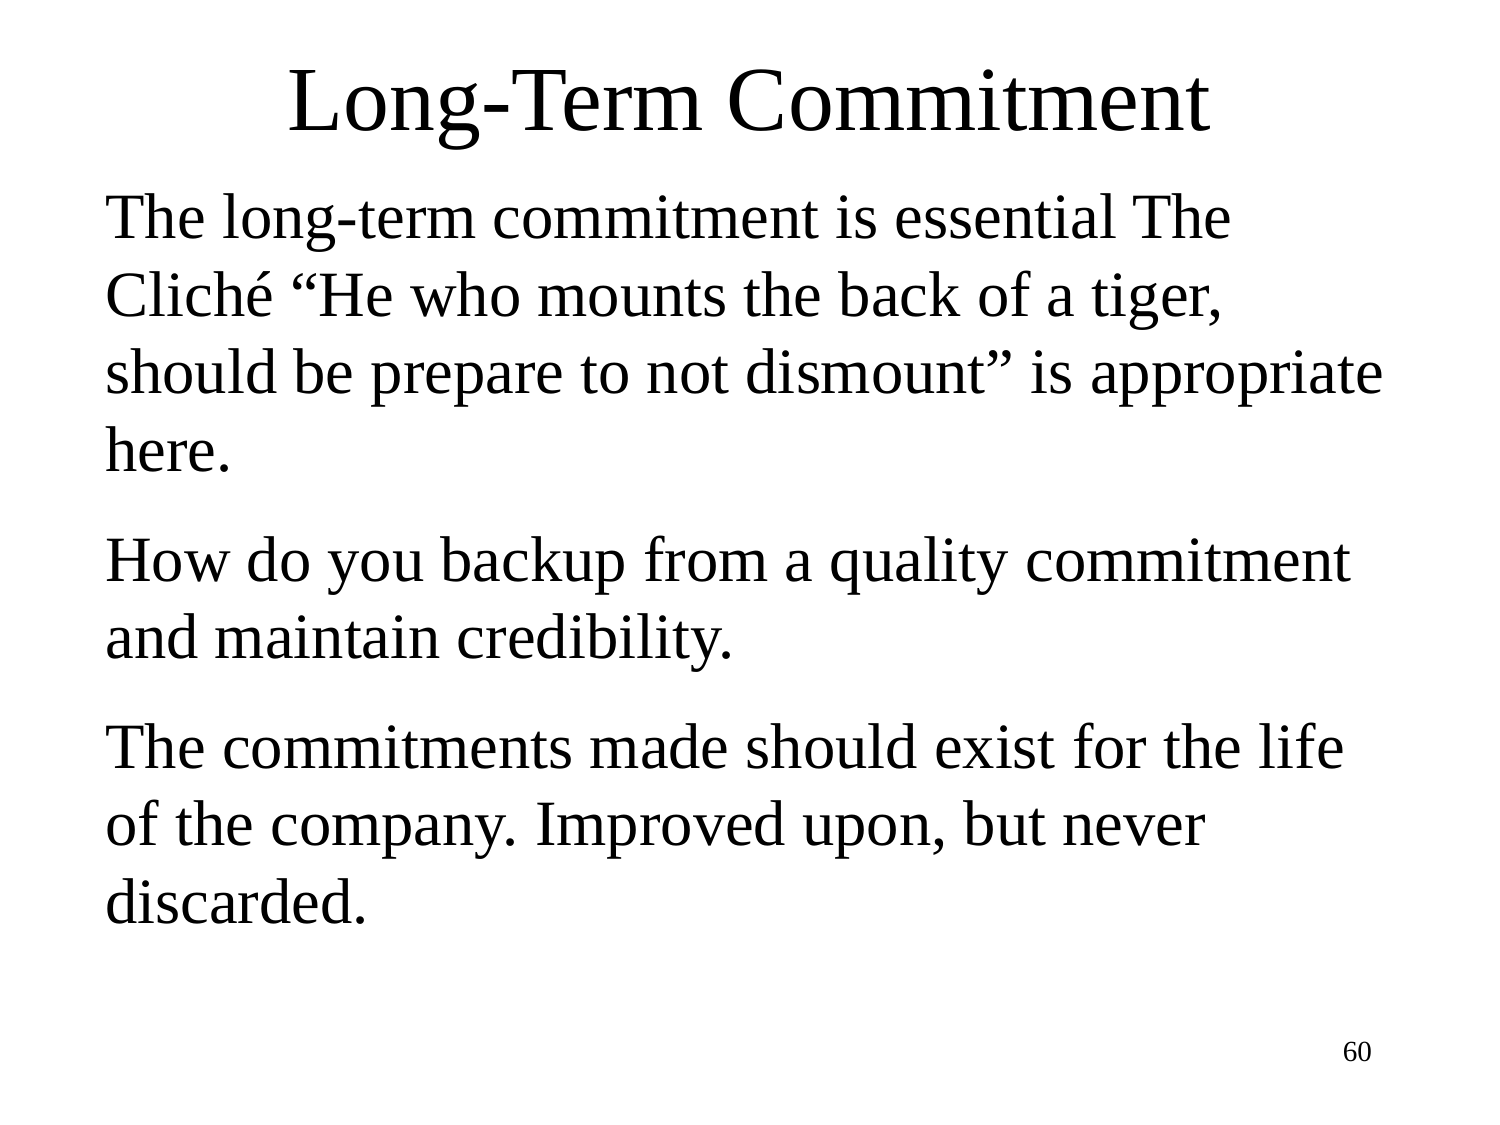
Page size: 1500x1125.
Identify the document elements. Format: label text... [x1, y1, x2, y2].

title Long-Term Commitment [112, 0, 1388, 166]
slide_number 60 [1074, 1025, 1388, 1100]
text_box The long-term commitment is essential The Cliché “He who mounts the back of a tiger, should be prepare to not dismount” is appropriate here. How do you backup from a quality commitment and maintain credibility. The commitments made should exist for the life of the company. Improved upon, but never discarded. [90, 166, 1410, 944]
